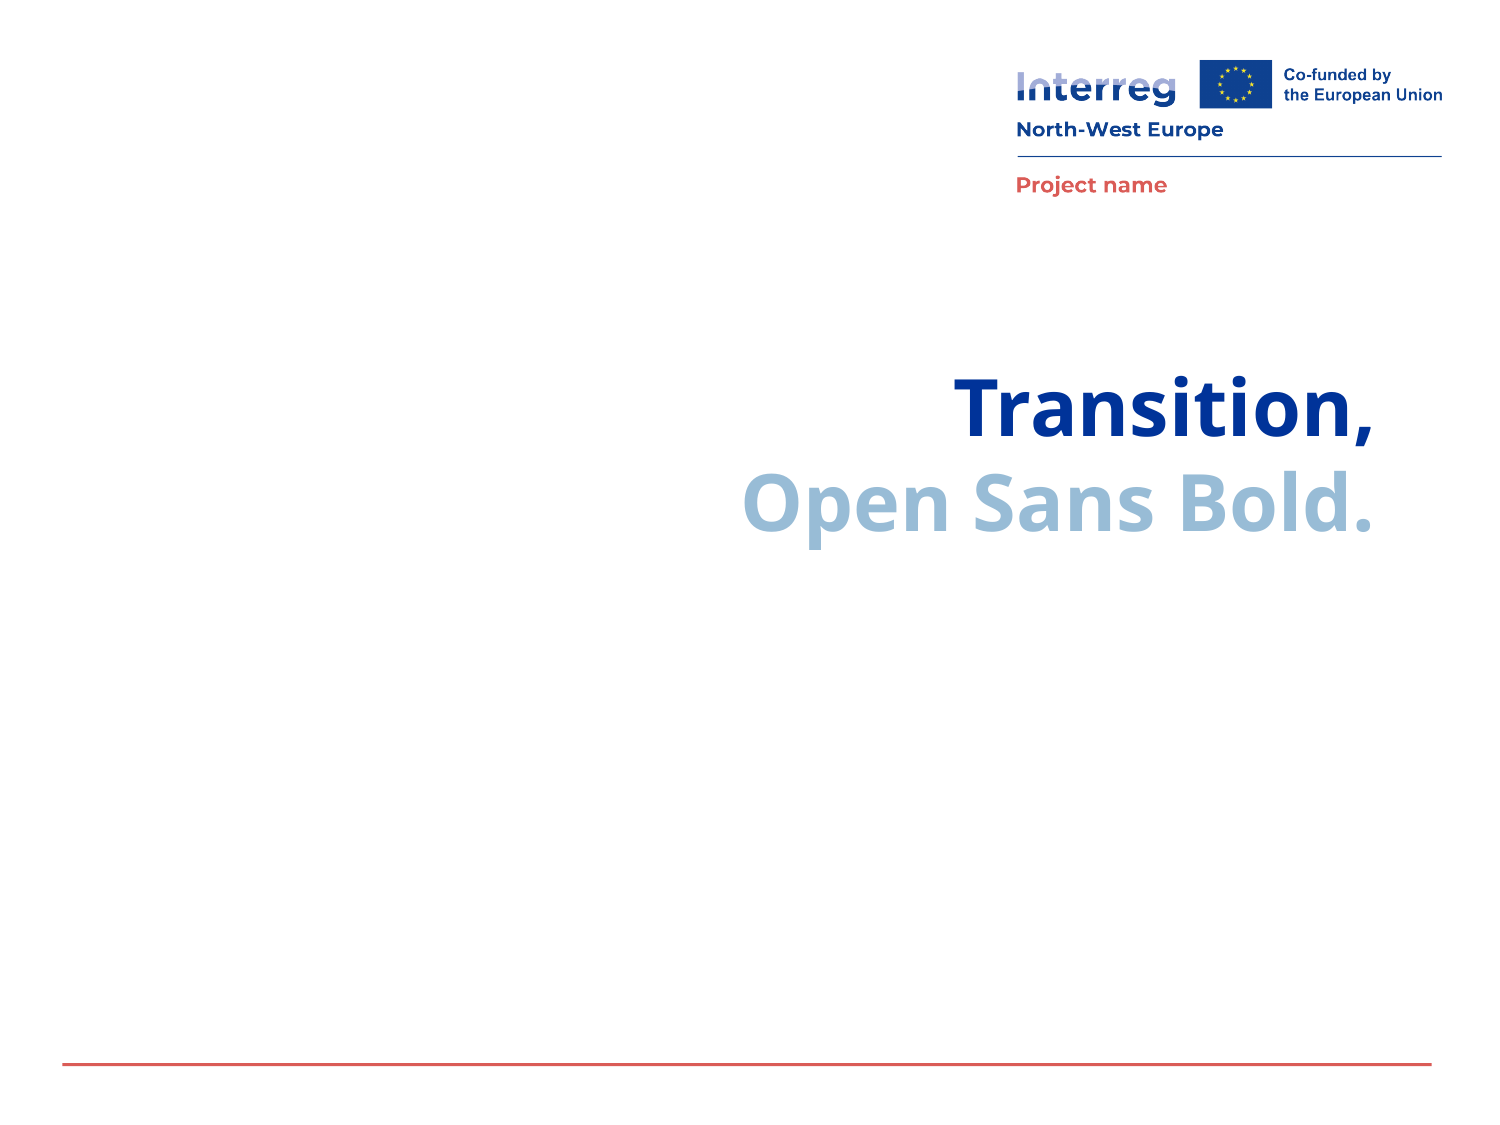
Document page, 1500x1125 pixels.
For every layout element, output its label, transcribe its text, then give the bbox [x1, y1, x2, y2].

text_box Transition, Open Sans Bold. [115, 349, 1391, 709]
picture [958, 0, 1500, 252]
